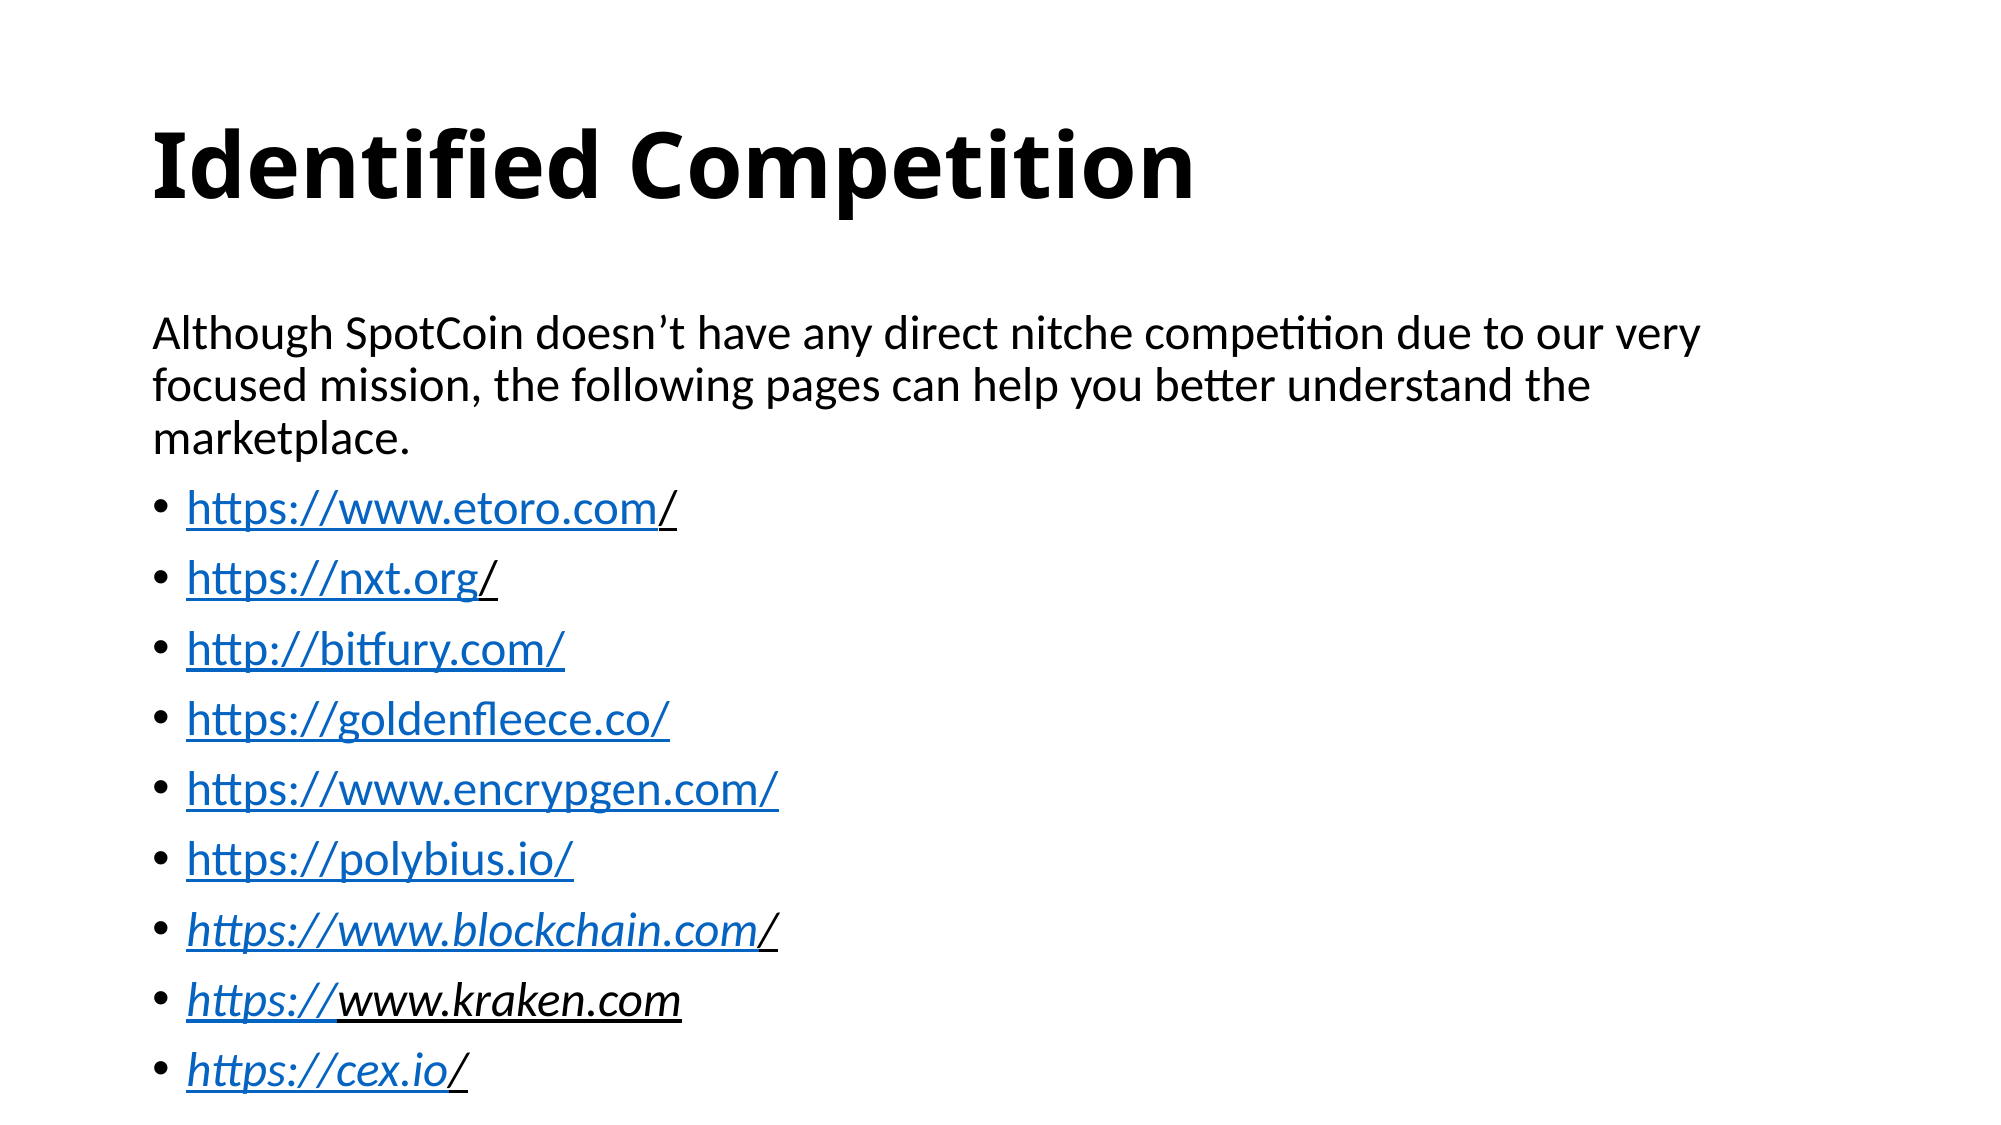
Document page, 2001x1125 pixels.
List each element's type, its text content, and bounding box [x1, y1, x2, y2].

title Identified Competition [137, 59, 1863, 278]
list Although SpotCoin doesn’t have any direct nitche competition due to our very focused mission, the following pages can help you better understand the marketplace. https://www.etoro.com/ https://nxt.org/ http://bitfury.com/ https://goldenfleece.co/ https://www.encrypgen.com/ https://polybius.io/ https://www.blockchain.com/ https://www.kraken.com https://cex.io/ [137, 299, 1863, 1106]
